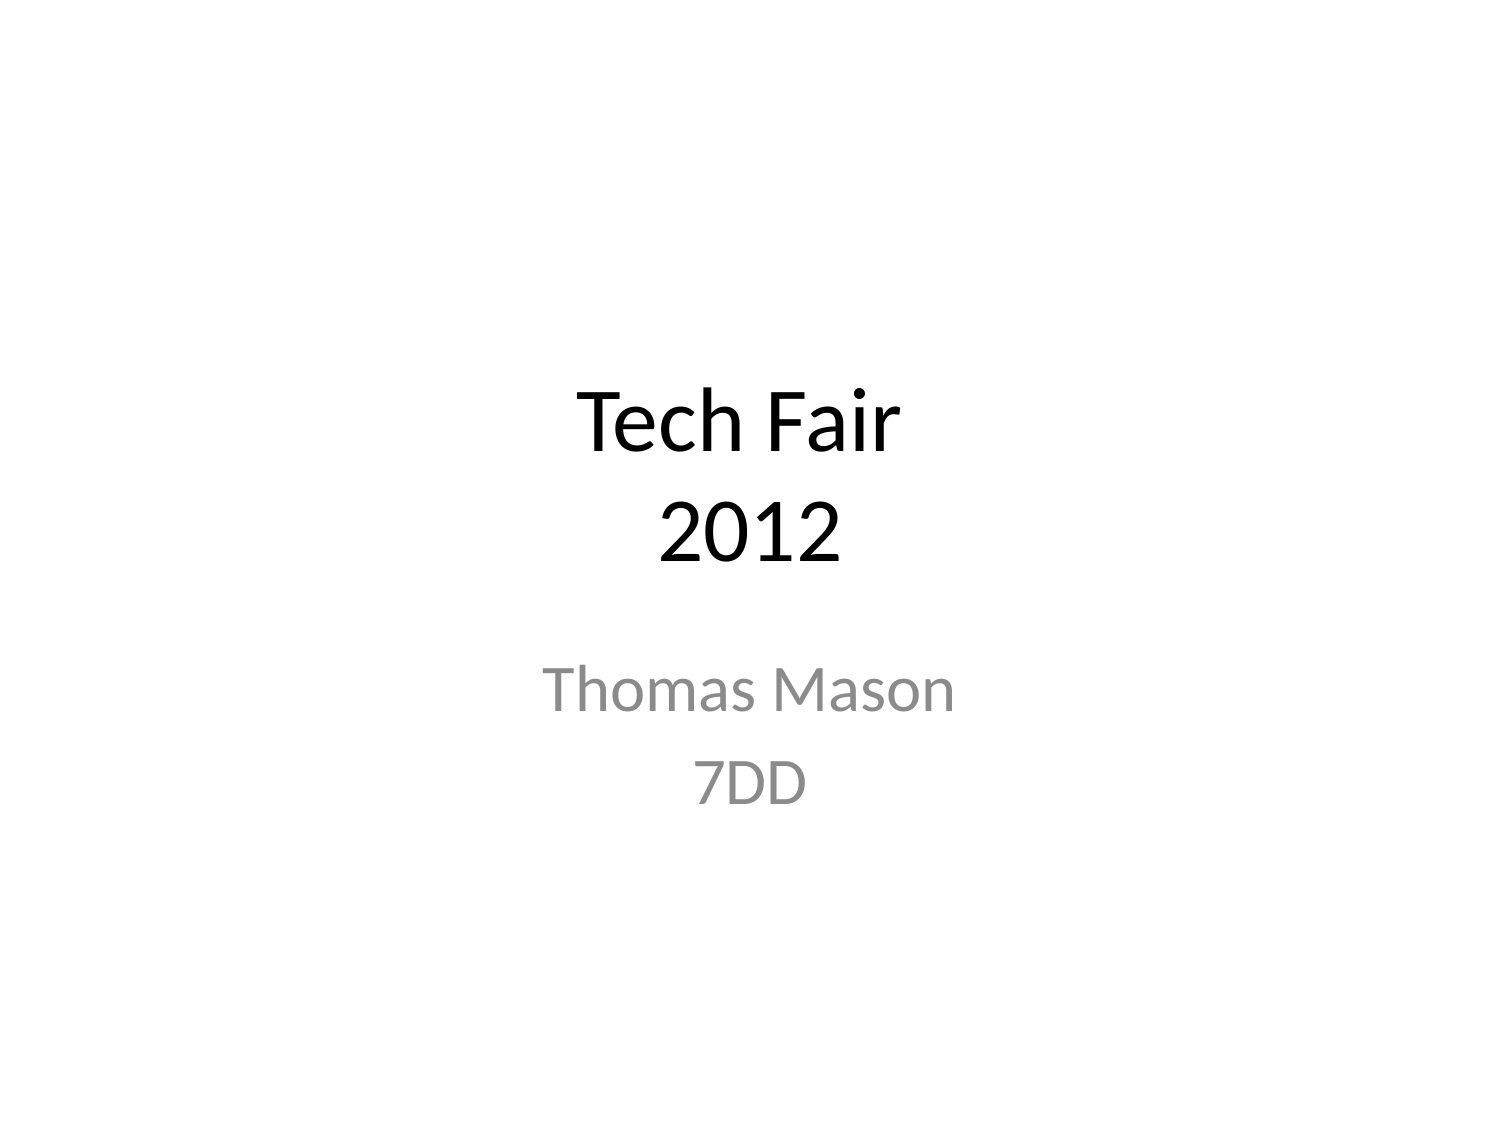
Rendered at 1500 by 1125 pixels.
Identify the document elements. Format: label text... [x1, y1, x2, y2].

subtitle Thomas Mason 7DD [225, 637, 1275, 925]
title Tech Fair 2012 [112, 349, 1388, 591]
